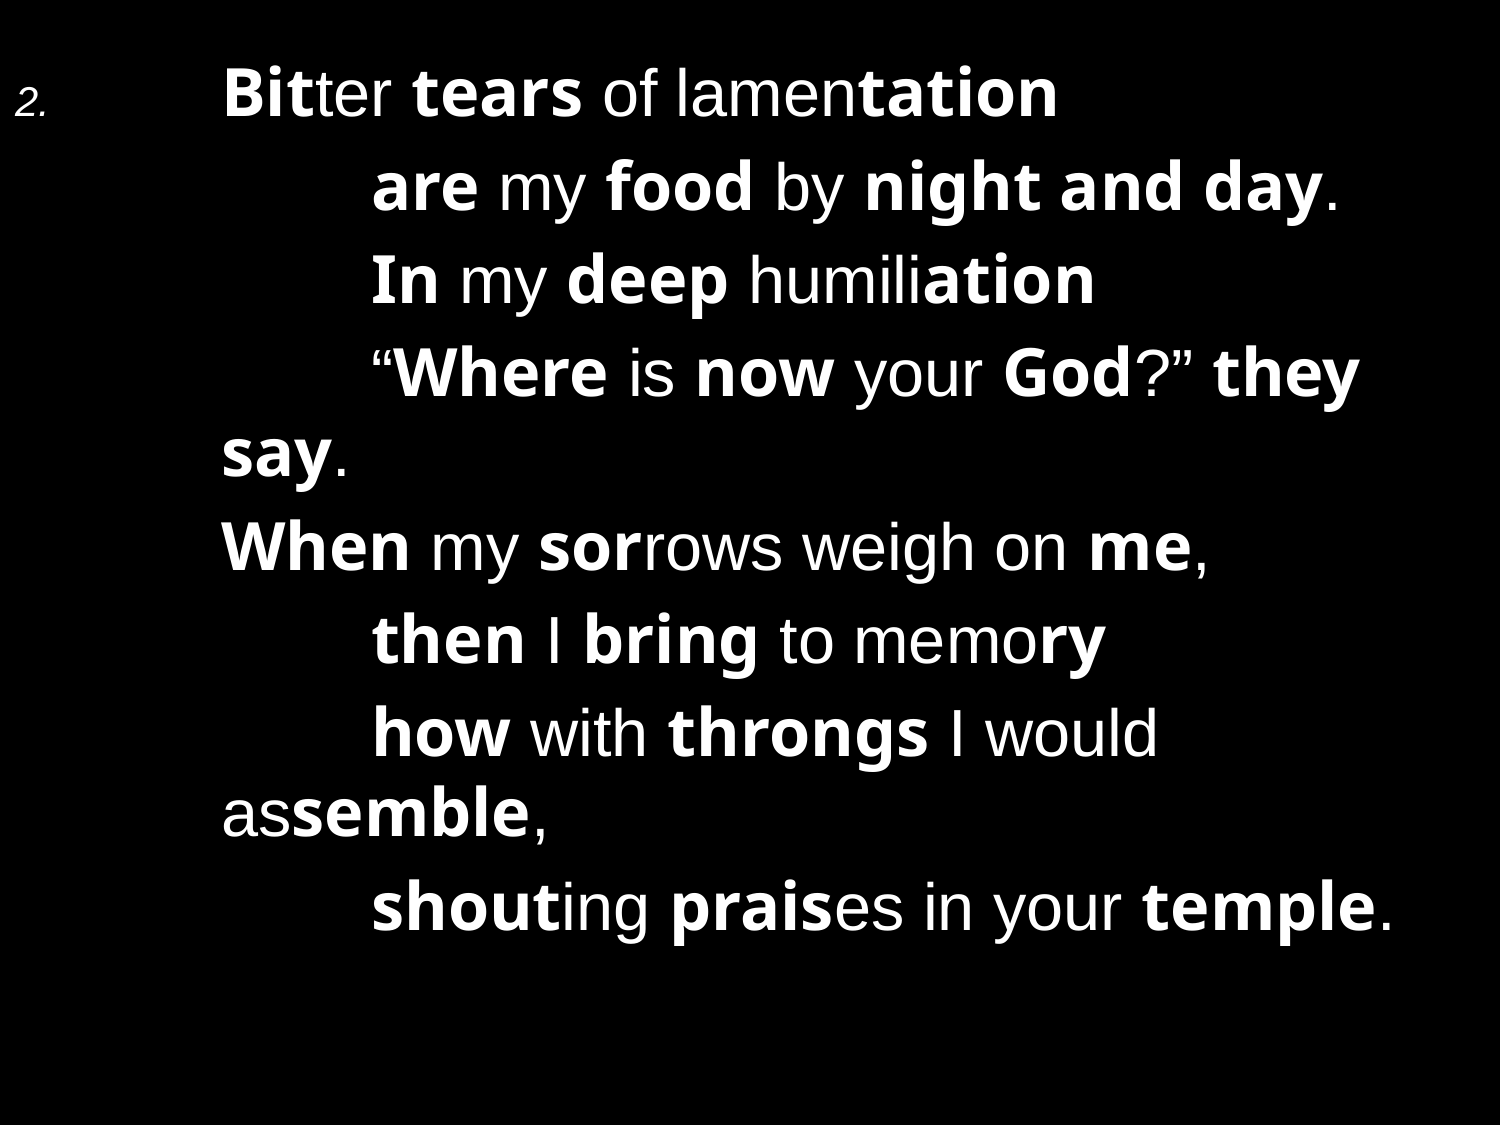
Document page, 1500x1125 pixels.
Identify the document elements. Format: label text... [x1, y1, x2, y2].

list 2. Bitter tears of lamentation are my food by night and day. In my deep humiliation “Where is now your God?” they say. When my sorrows weigh on me, then I bring to memory how with throngs I would assemble, shouting praises in your temple. [0, 42, 1500, 1047]
